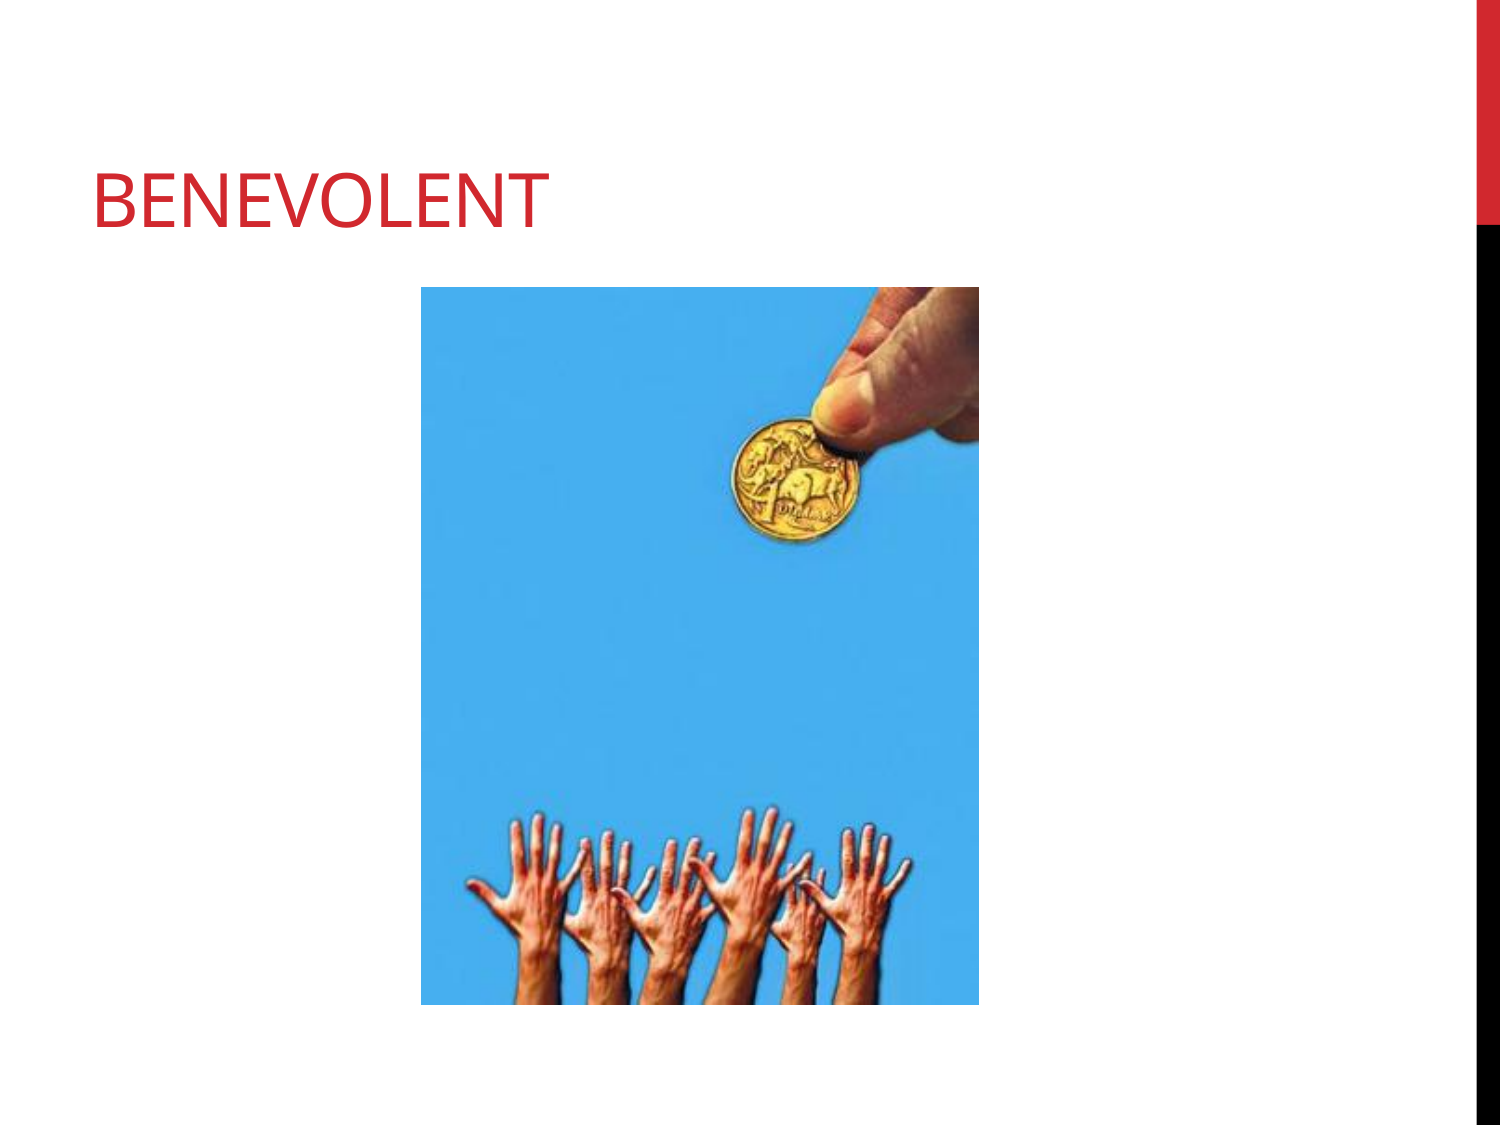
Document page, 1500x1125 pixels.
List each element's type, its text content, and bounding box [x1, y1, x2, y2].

title Benevolent [75, 25, 1025, 250]
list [74, 286, 1326, 1006]
